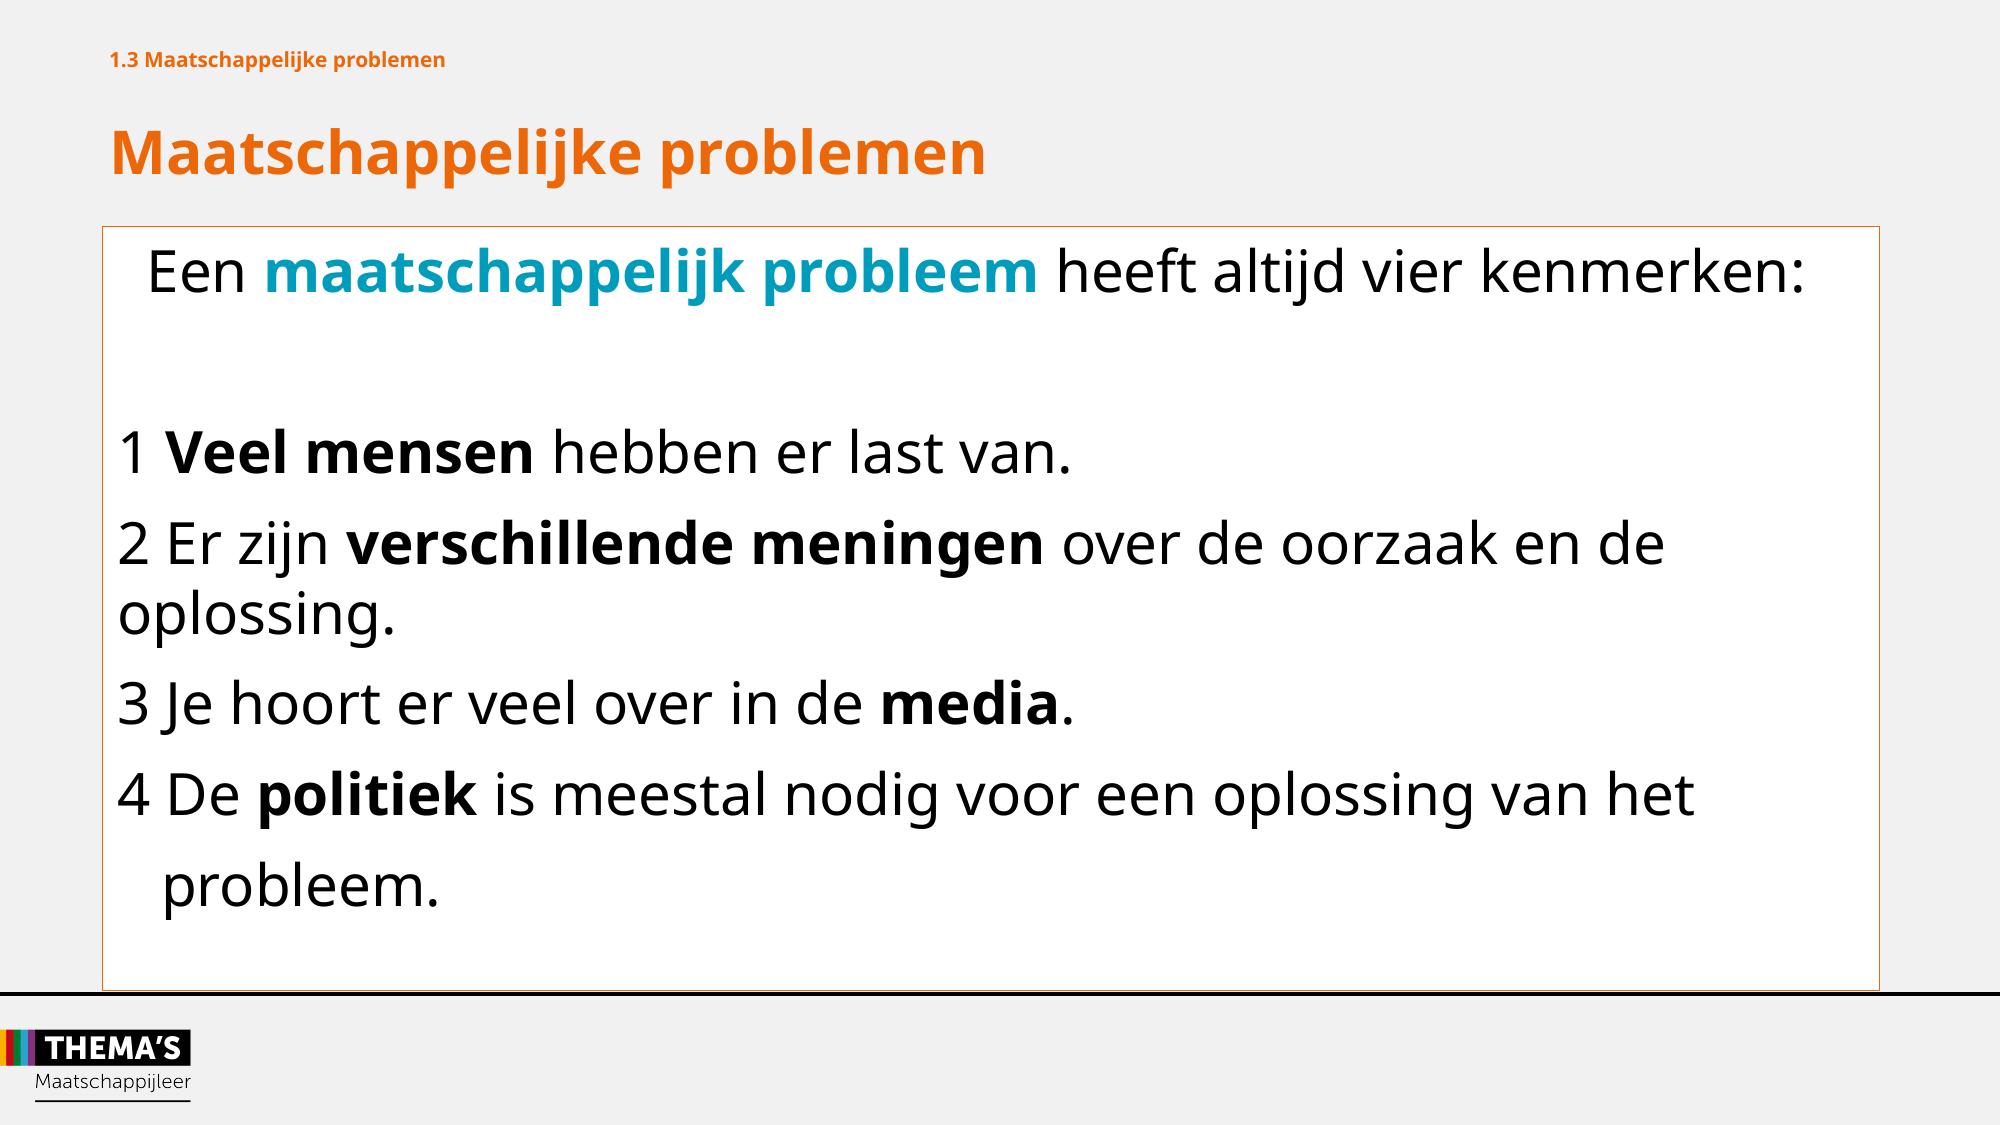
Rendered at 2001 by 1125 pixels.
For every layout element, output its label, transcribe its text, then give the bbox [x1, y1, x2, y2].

list Een maatschappelijk probleem heeft altijd vier kenmerken: 1 Veel mensen hebben er last van. 2 Er zijn verschillende meningen over de oorzaak en de oplossing. 3 Je hoort er veel over in de media. 4 De politiek is meestal nodig voor een oplossing van het probleem. [102, 226, 1880, 991]
picture [0, 993, 203, 1125]
list Maatschappelijke problemen [94, 114, 1879, 205]
list 1.3 Maatschappelijke problemen [94, 33, 941, 88]
